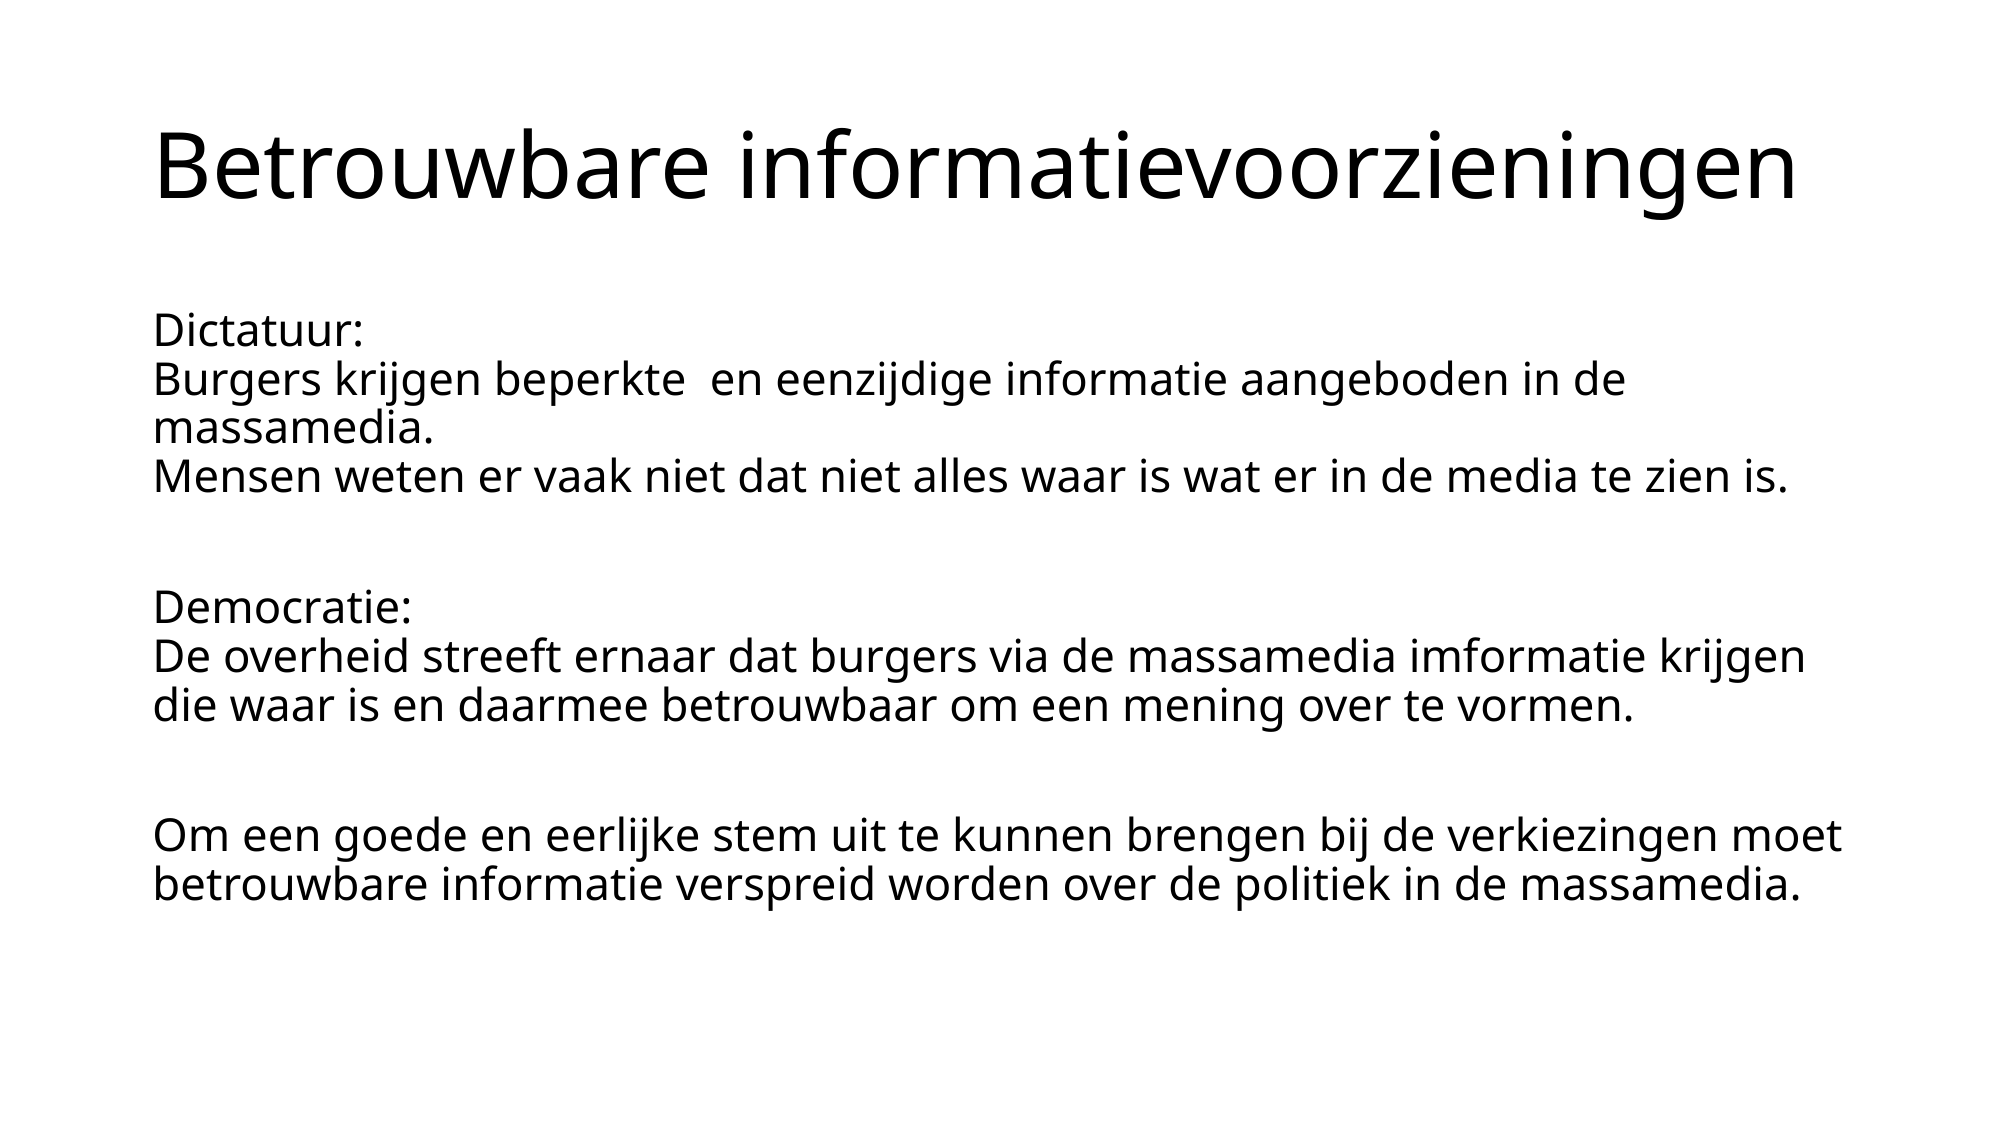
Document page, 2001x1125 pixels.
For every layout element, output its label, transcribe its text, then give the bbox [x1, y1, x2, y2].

list Dictatuur: Burgers krijgen beperkte en eenzijdige informatie aangeboden in de massamedia. Mensen weten er vaak niet dat niet alles waar is wat er in de media te zien is. Democratie: De overheid streeft ernaar dat burgers via de massamedia imformatie krijgen die waar is en daarmee betrouwbaar om een mening over te vormen. Om een goede en eerlijke stem uit te kunnen brengen bij de verkiezingen moet betrouwbare informatie verspreid worden over de politiek in de massamedia. [137, 299, 1863, 1014]
title Betrouwbare informatievoorzieningen [137, 59, 1863, 278]
